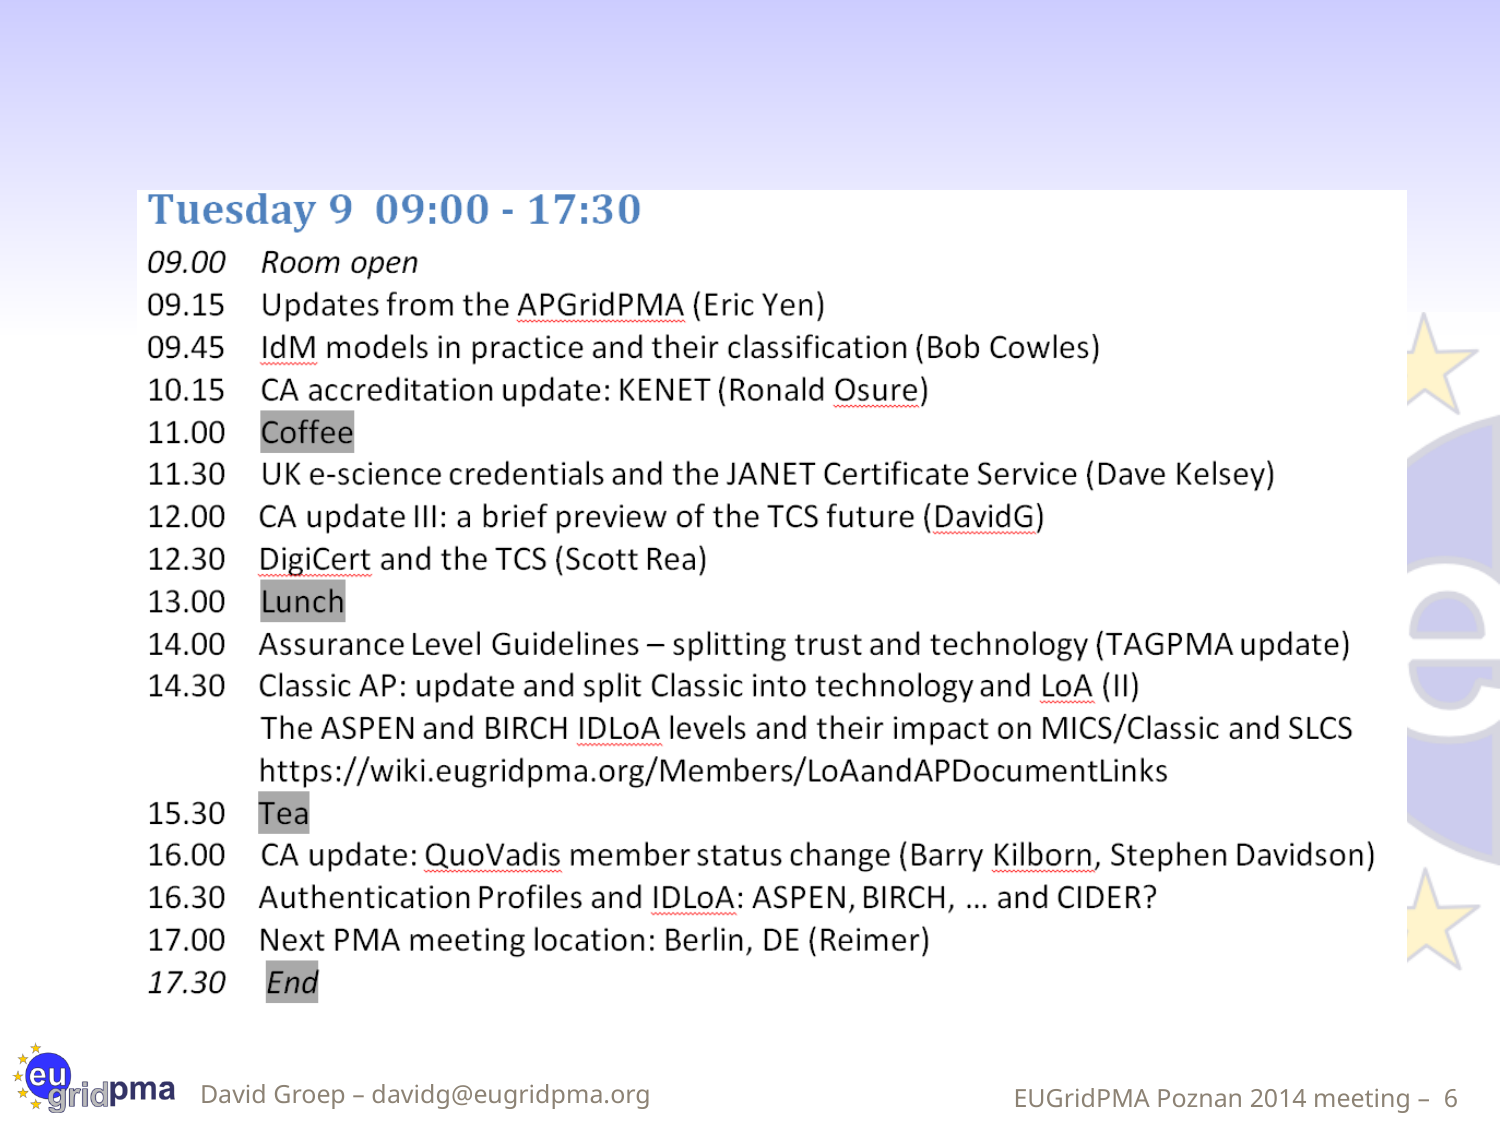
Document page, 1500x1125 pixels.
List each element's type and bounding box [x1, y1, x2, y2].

picture [1407, 312, 1500, 972]
list [137, 189, 1407, 1039]
picture [12, 1042, 175, 1113]
